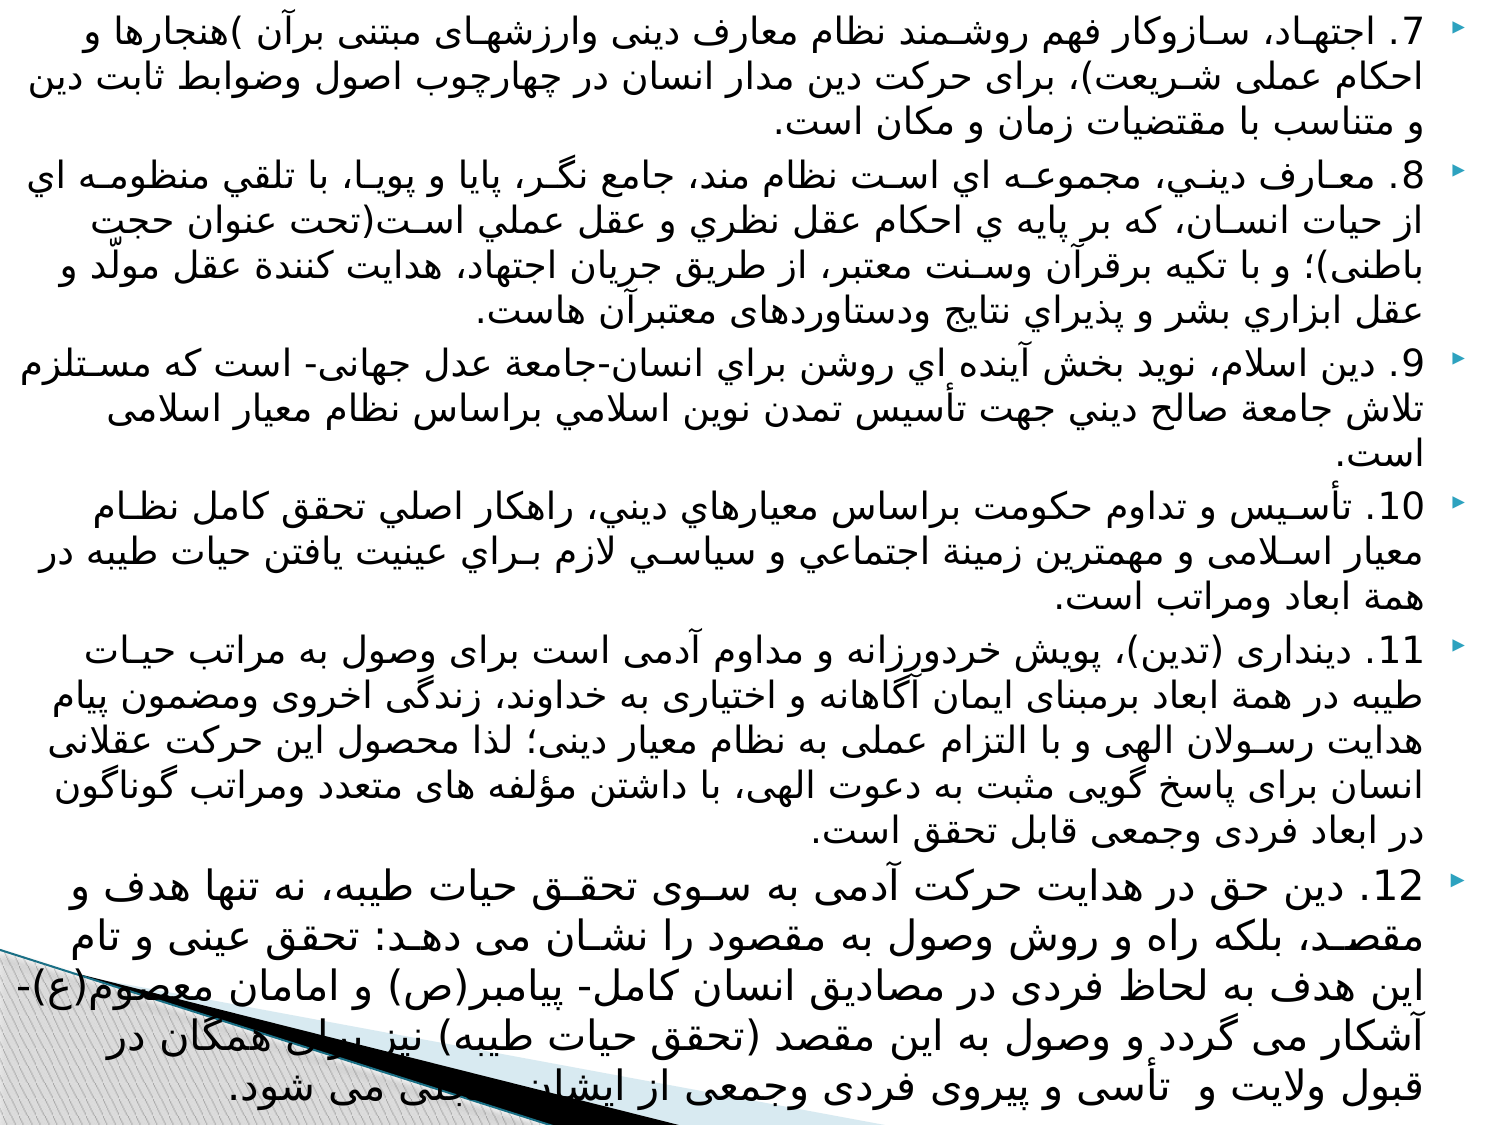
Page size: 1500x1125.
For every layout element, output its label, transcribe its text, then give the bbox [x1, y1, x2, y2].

list 7. اجتهـاد، سـازوكار فهم روشـمند نظام معارف دينی وارزشهـای مبتنی برآن )هنجارها و احکام عملی شـريعت)، برای حركت دين مدار انسان در چهارچوب اصول وضوابط ثابت دين و متناسب با مقتضيات زمان و مكان است. 8. معـارف دينـي، مجموعـه اي اسـت نظام مند، جامع نگـر، پايا و پويـا، با تلقي منظومـه اي از حيات انسـان، که بر پايه ي احكام عقل نظري و عقل عملي اسـت(تحت عنوان حجت باطنی)؛ و با تکيه برقرآن وسـنت معتبر، از طريق جريان اجتهاد، هدايت كنندة عقل مولّد و عقل ابزاري بشر و پذيراي نتايج ودستاوردهای معتبرآن هاست. 9. دين اسلام، نويد بخش آينده اي روشن براي انسان-جامعة عدل جهانی- است كه مسـتلزم تلاش جامعة صالح ديني جهت تأسيس تمدن نوين اسلامي براساس نظام معيار اسلامی است. 10. تأسـيس و تداوم حکومت براساس معيارهاي ديني، راهکار اصلي تحقق کامل نظـام معيار اسـلامی و مهمترين زمينة اجتماعي و سياسـي لازم بـراي عينيت يافتن حيات طيبه در همة ابعاد ومراتب است. 11. دينداری (تدين)، پويش خردورزانه و مداوم آدمی است برای وصول به مراتب حيـات طيبه در همة ابعاد برمبنای ايمان آگاهانه و اختياری به خداوند، زندگی اخروی ومضمون پيام هدايت رسـولان الهی و با التزام عملی به نظام معيار دينی؛ لذا محصول اين حرکت عقلانی انسان برای پاسخ گويی مثبت به دعوت الهی، با داشتن مؤلفه های متعدد ومراتب گوناگون در ابعاد فردی وجمعی قابل تحقق است. 12. دين حق در هدايت حرکت آدمی به سـوی تحقـق حيات طيبه، نه تنها هدف و مقصـد، بلکه راه و روش وصول به مقصود را نشـان می دهـد: تحقق عينی و تام اين هدف به لحاظ فردی در مصاديق انسان کامل- پيامبر(ص) و امامان معصوم(ع)-آشکار می گردد و وصول به اين مقصد (تحقق حيات طيبه) نيز برای همگان در قبول ولايت و تأسی و پيروی فردی وجمعی از ايشان متجلی می شود. [0, 0, 1500, 1125]
